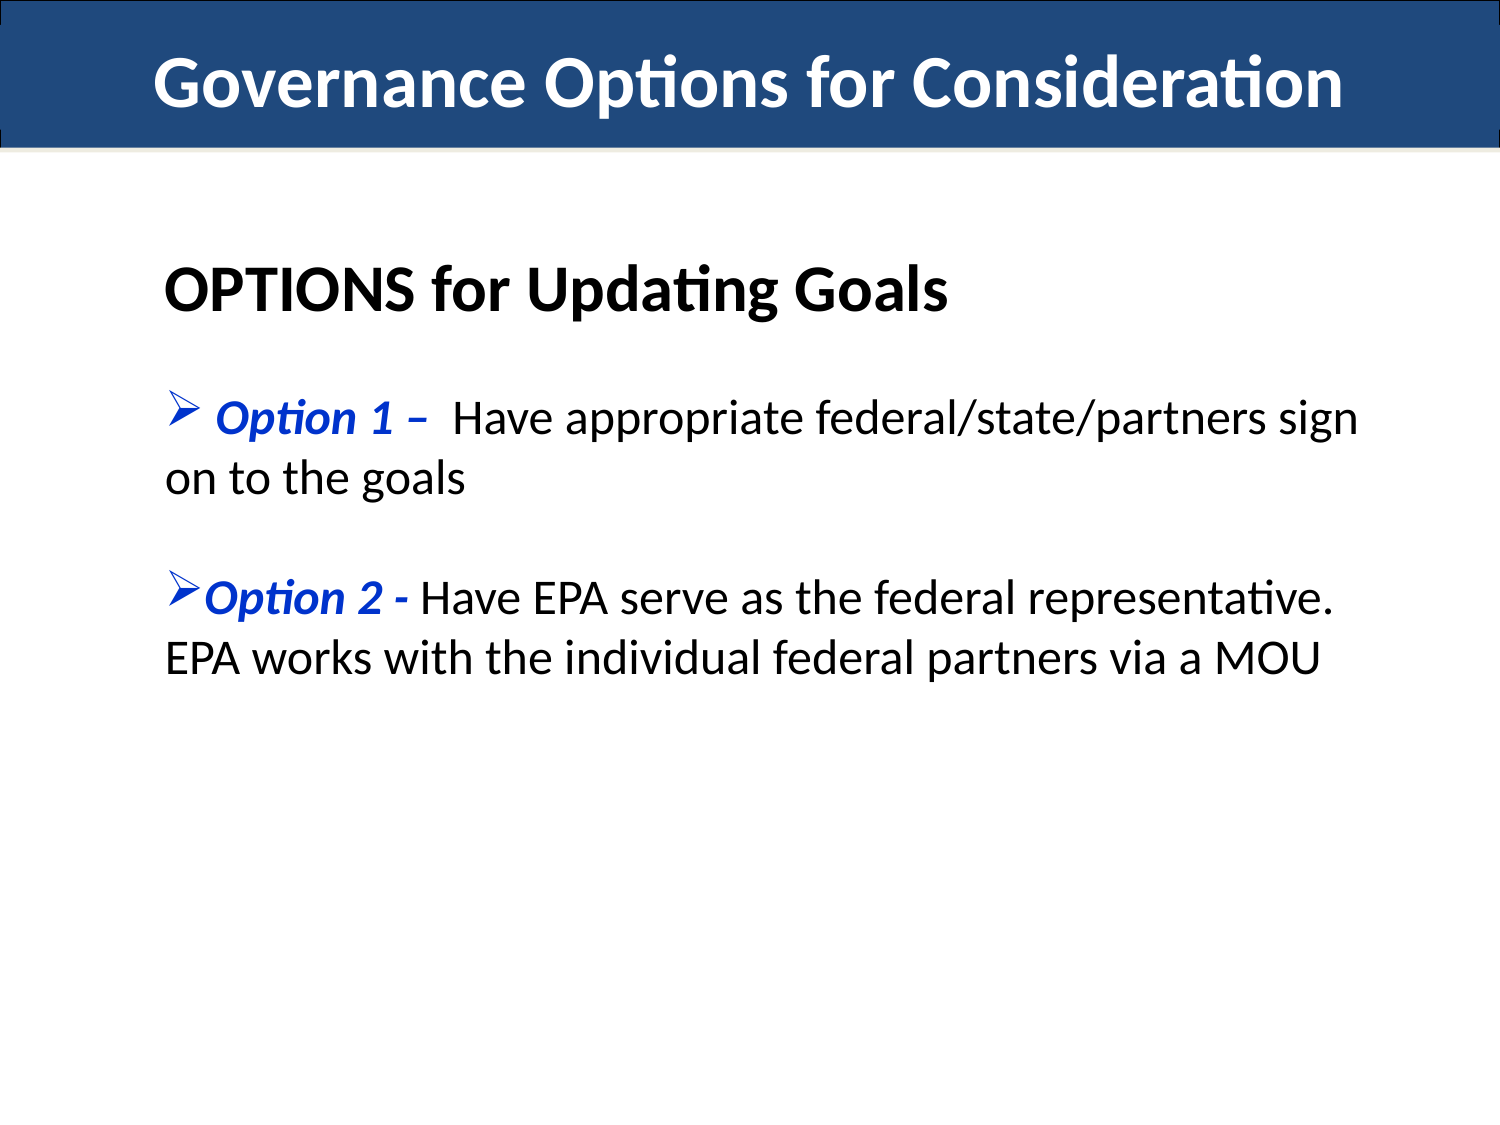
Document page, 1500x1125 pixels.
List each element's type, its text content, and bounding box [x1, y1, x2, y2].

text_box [0, 0, 1500, 151]
text_box OPTIONS for Updating Goals Option 1 – Have appropriate federal/state/partners sign on to the goals Option 2 - Have EPA serve as the federal representative. EPA works with the individual federal partners via a MOU [150, 237, 1400, 1100]
